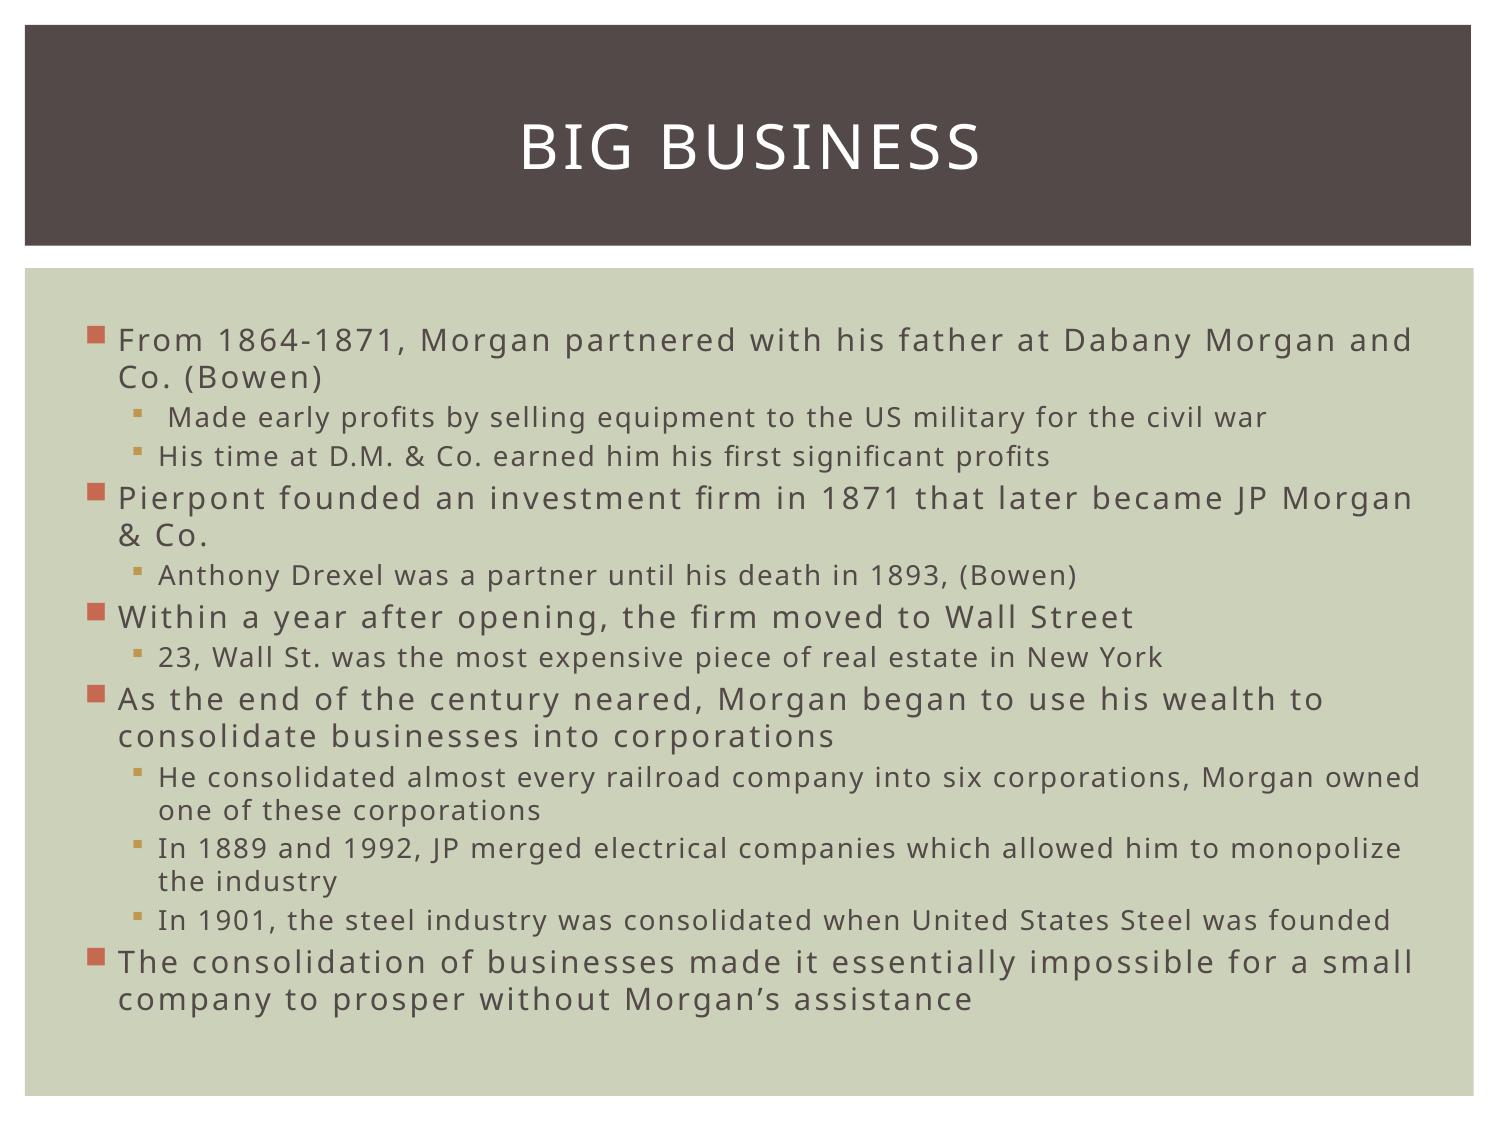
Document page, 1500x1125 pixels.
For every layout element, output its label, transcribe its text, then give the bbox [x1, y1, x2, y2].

list From 1864-1871, Morgan partnered with his father at Dabany Morgan and Co. (Bowen) Made early profits by selling equipment to the US military for the civil war His time at D.M. & Co. earned him his first significant profits Pierpont founded an investment firm in 1871 that later became JP Morgan & Co. Anthony Drexel was a partner until his death in 1893, (Bowen) Within a year after opening, the firm moved to Wall Street 23, Wall St. was the most expensive piece of real estate in New York As the end of the century neared, Morgan began to use his wealth to consolidate businesses into corporations He consolidated almost every railroad company into six corporations, Morgan owned one of these corporations In 1889 and 1992, JP merged electrical companies which allowed him to monopolize the industry In 1901, the steel industry was consolidated when United States Steel was founded The consolidation of businesses made it essentially impossible for a small company to prosper without Morgan’s assistance [62, 312, 1442, 1036]
title Big business [62, 58, 1438, 232]
